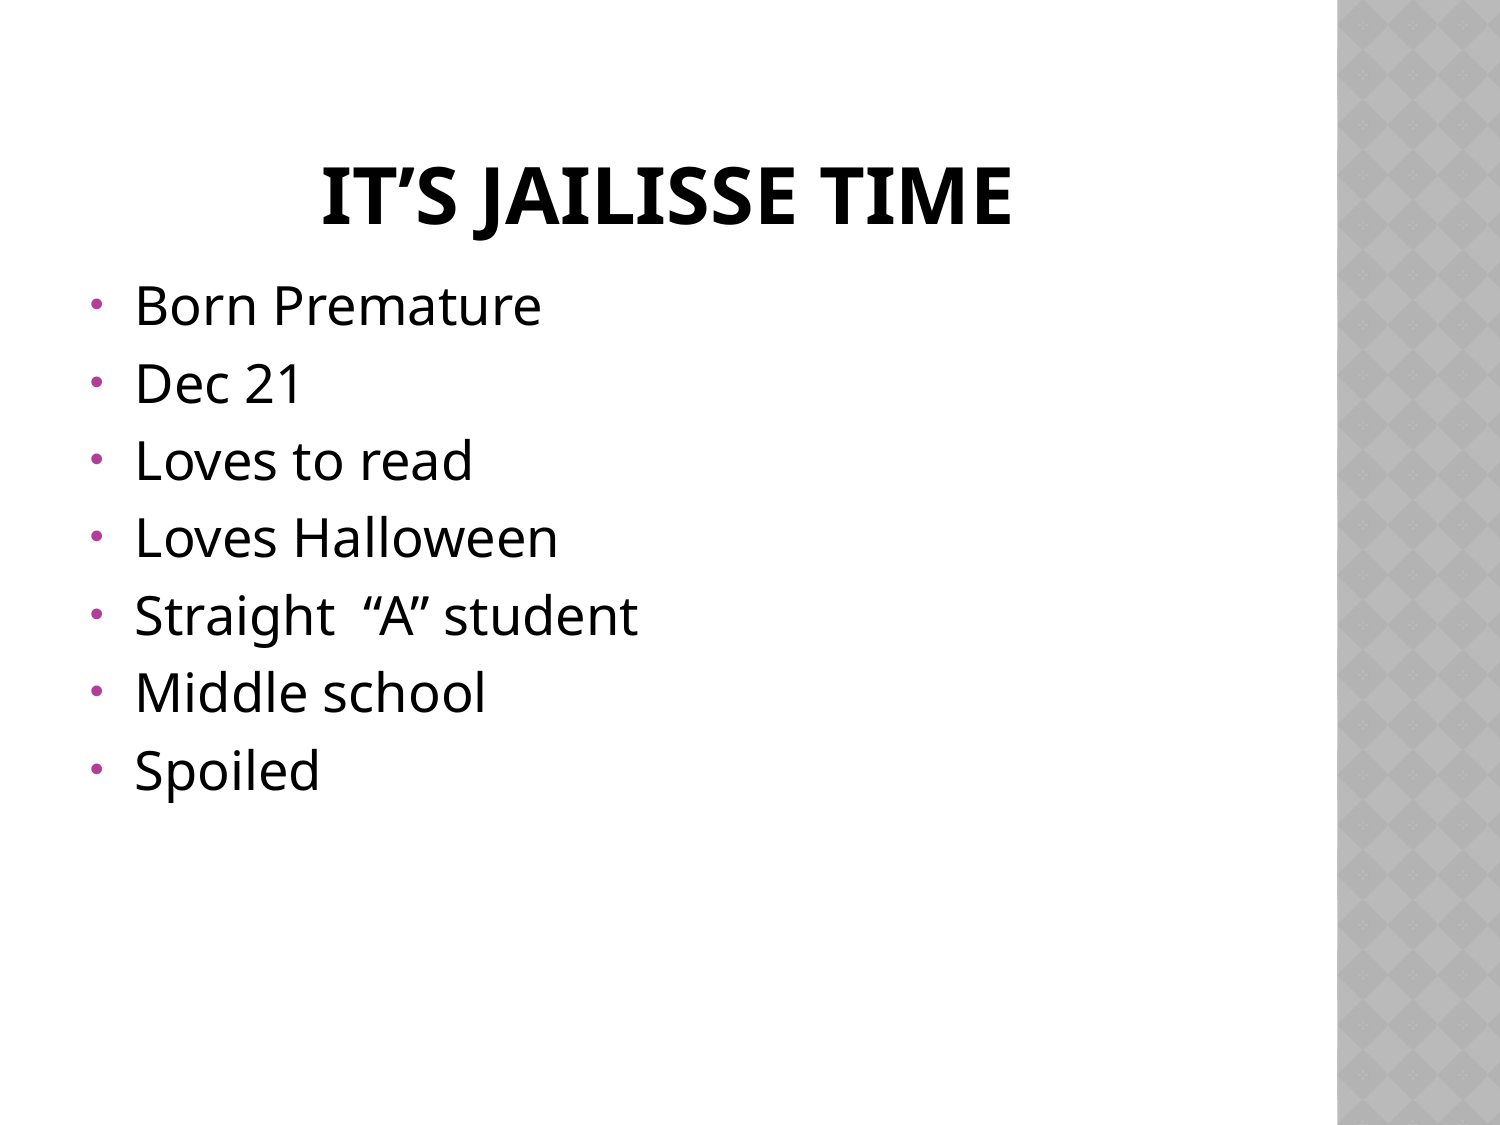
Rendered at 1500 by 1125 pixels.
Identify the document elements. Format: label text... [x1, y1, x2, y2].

list Born Premature Dec 21 Loves to read Loves Halloween Straight “A” student Middle school Spoiled [75, 264, 1263, 1059]
title It’s Jailisse time [75, 52, 1263, 240]
